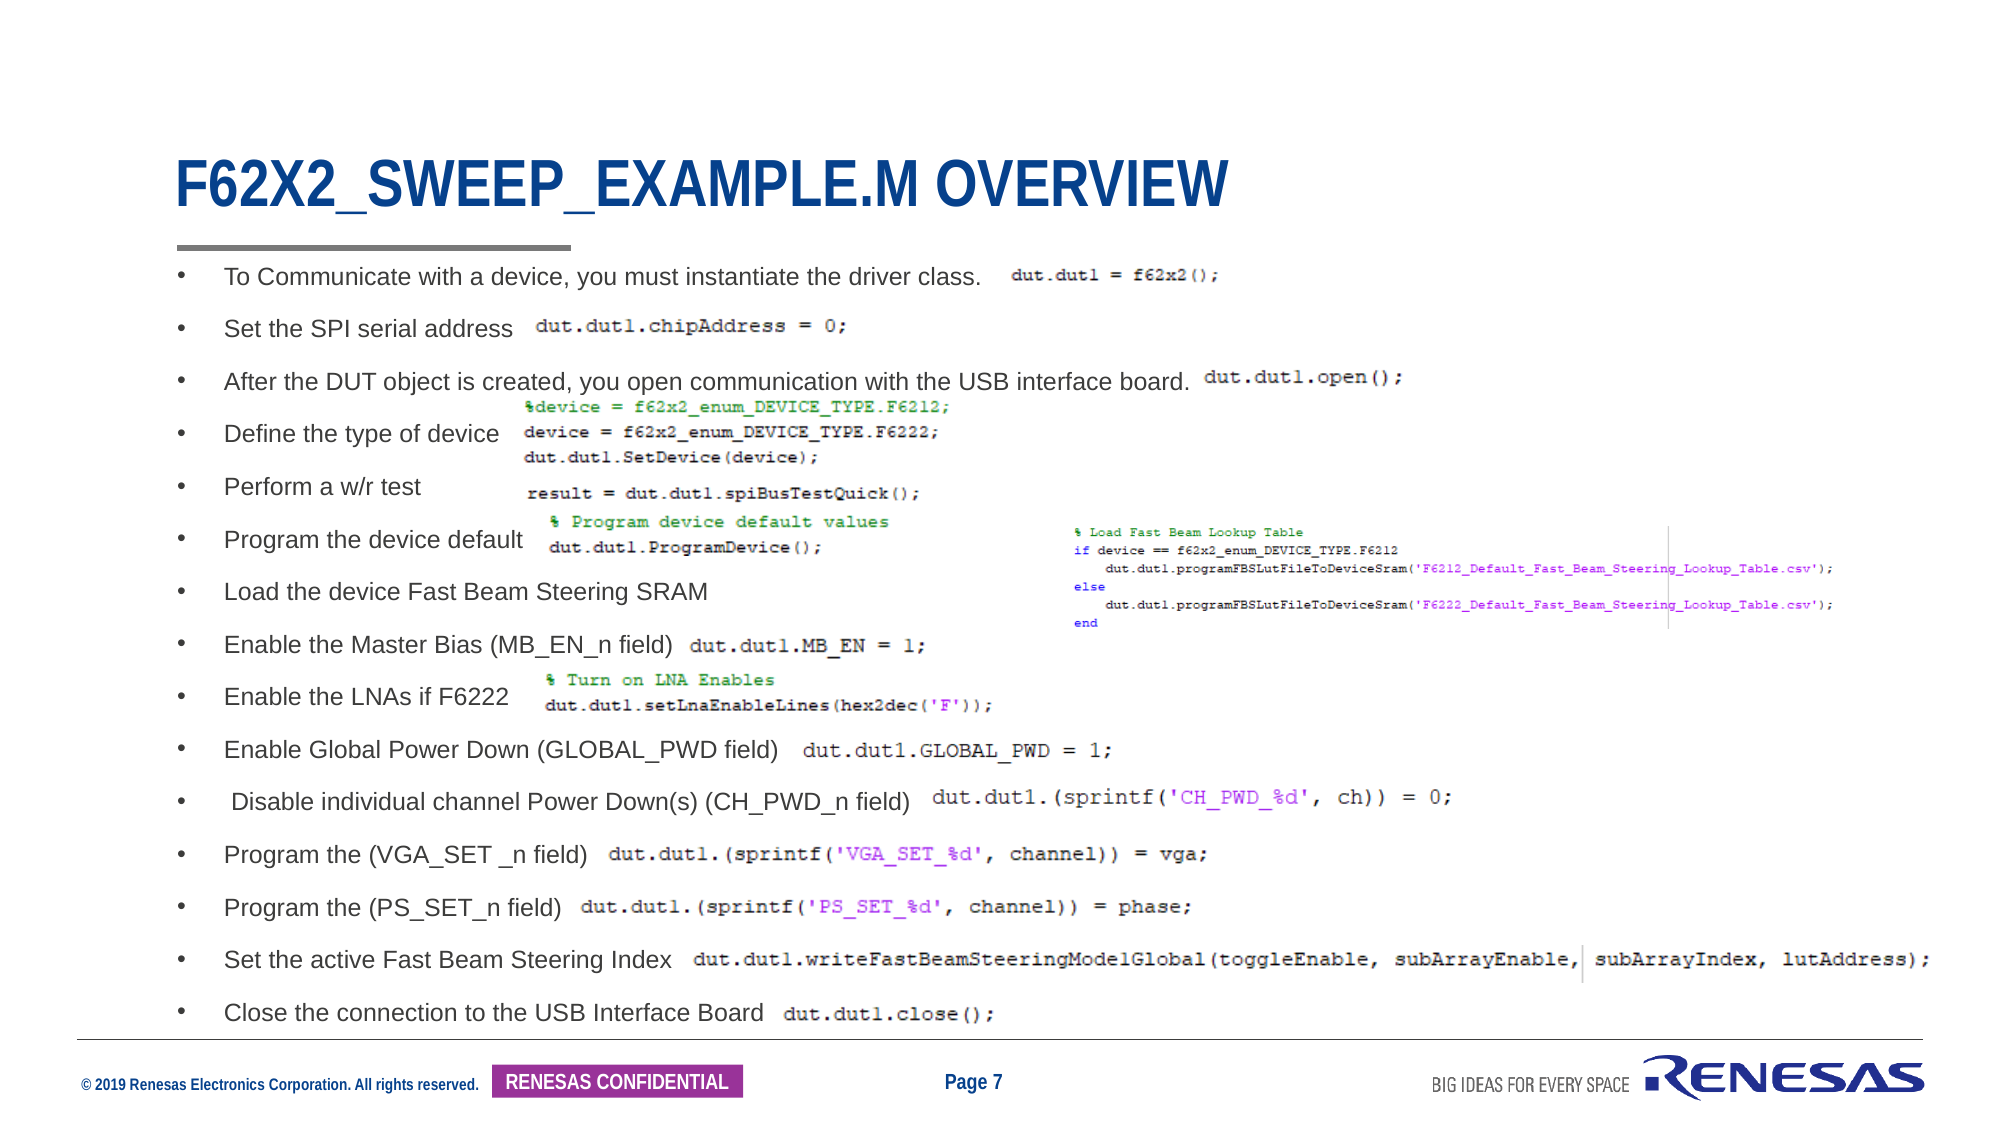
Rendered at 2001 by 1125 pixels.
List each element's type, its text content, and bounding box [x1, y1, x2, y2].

picture [531, 309, 865, 348]
picture [525, 667, 1005, 722]
list To Communicate with a device, you must instantiate the driver class. Set the SPI serial address After the DUT object is created, you open communication with the USB interface board. Define the type of device Perform a w/r test Program the device default Load the device Fast Beam Steering SRAM Enable the Master Bias (MB_EN_n field) Enable the LNAs if F6222 Enable Global Power Down (GLOBAL_PWD field) Disable individual channel Power Down(s) (CH_PWD_n field) Program the (VGA_SET _n field) Program the (PS_SET_n field) Set the active Fast Beam Steering Index Close the connection to the USB Interface Board [177, 254, 1654, 1125]
picture [1190, 361, 1407, 400]
picture [604, 841, 1218, 870]
picture [684, 945, 1945, 984]
picture [923, 779, 1473, 814]
picture [999, 258, 1232, 292]
picture [1654, 1049, 1933, 1106]
picture [682, 628, 937, 662]
picture [518, 395, 966, 470]
picture [573, 890, 1199, 928]
picture [771, 993, 1001, 1035]
picture [513, 483, 937, 508]
picture [540, 512, 896, 556]
picture [1066, 525, 1841, 630]
picture [786, 733, 1124, 769]
title F62x2_Sweep_Example.m overview [175, 146, 1653, 222]
